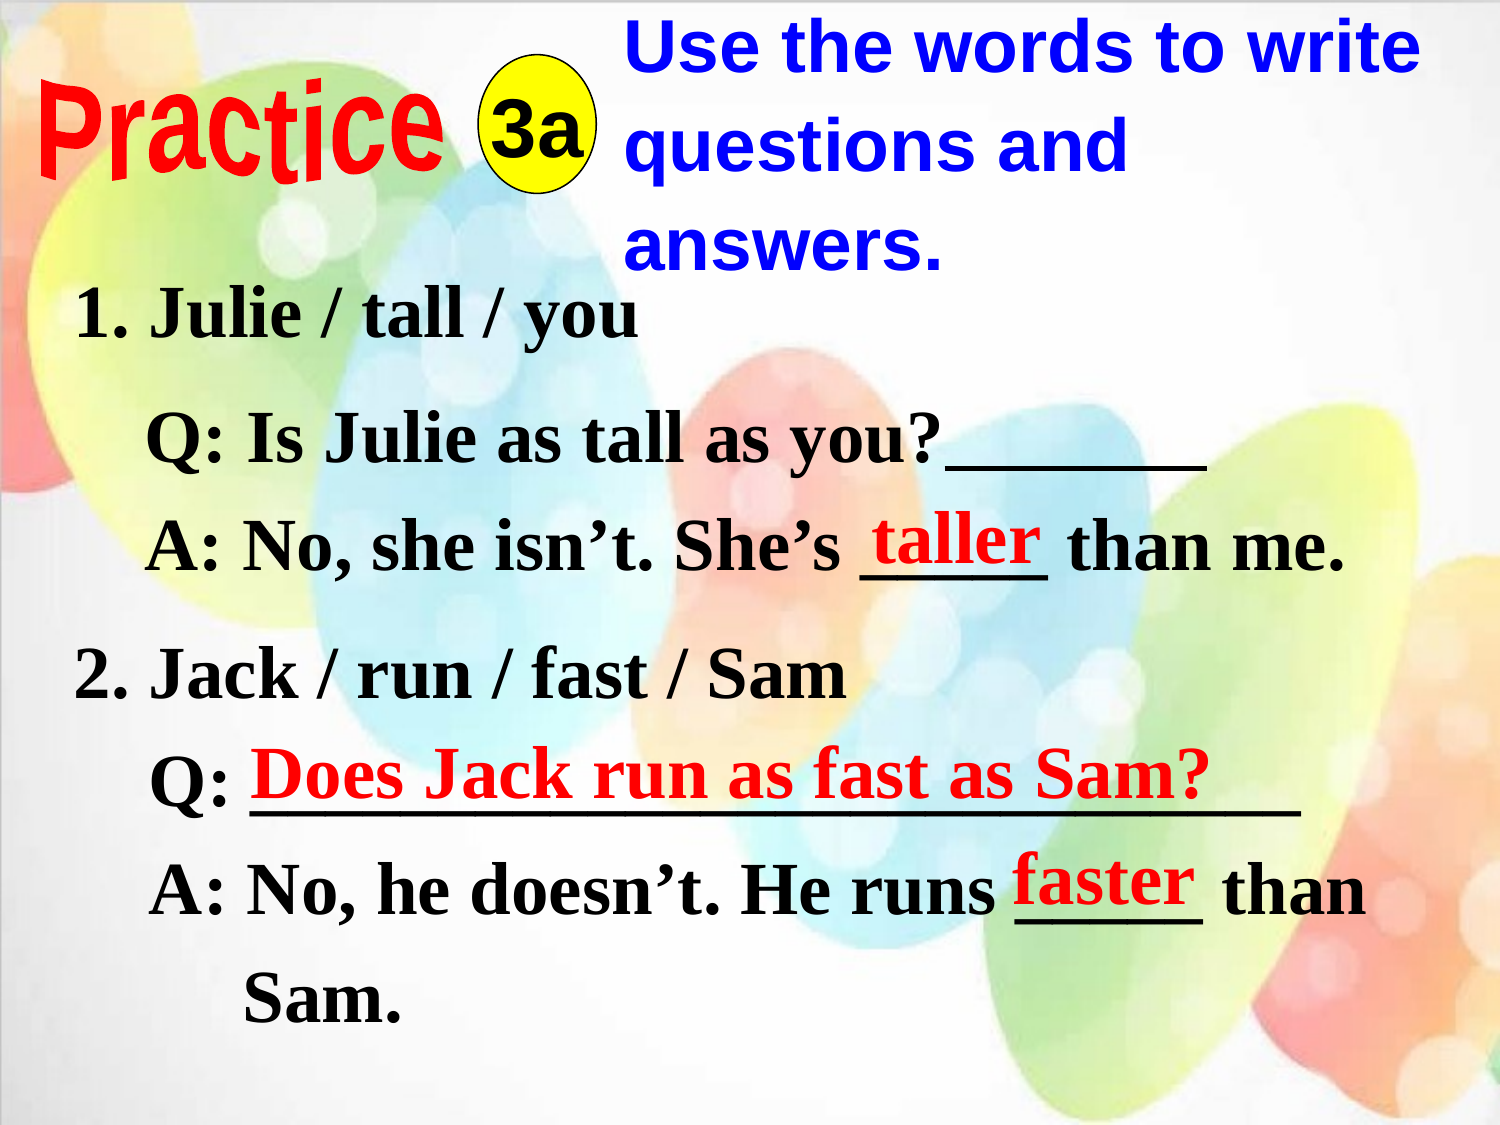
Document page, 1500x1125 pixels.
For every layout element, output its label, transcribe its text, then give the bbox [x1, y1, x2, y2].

text_box 1. Julie / tall / you [59, 255, 739, 361]
text_box taller [856, 480, 1093, 586]
text_box 2. Jack / run / fast / Sam Q: ____________________________ A: No, he doesn’t. He runs _____ than Sam. [59, 597, 1400, 1045]
text_box faster [998, 822, 1246, 928]
text_box Use the words to write questions and answers. [608, 19, 1471, 256]
picture [0, 0, 1500, 1125]
text_box 3a [478, 54, 597, 194]
text_box Does Jack run as fast as Sam? [236, 716, 1371, 821]
text_box Q: Is Julie as tall as you? A: No, she isn’t. She’s _____ than me. [129, 361, 1365, 593]
